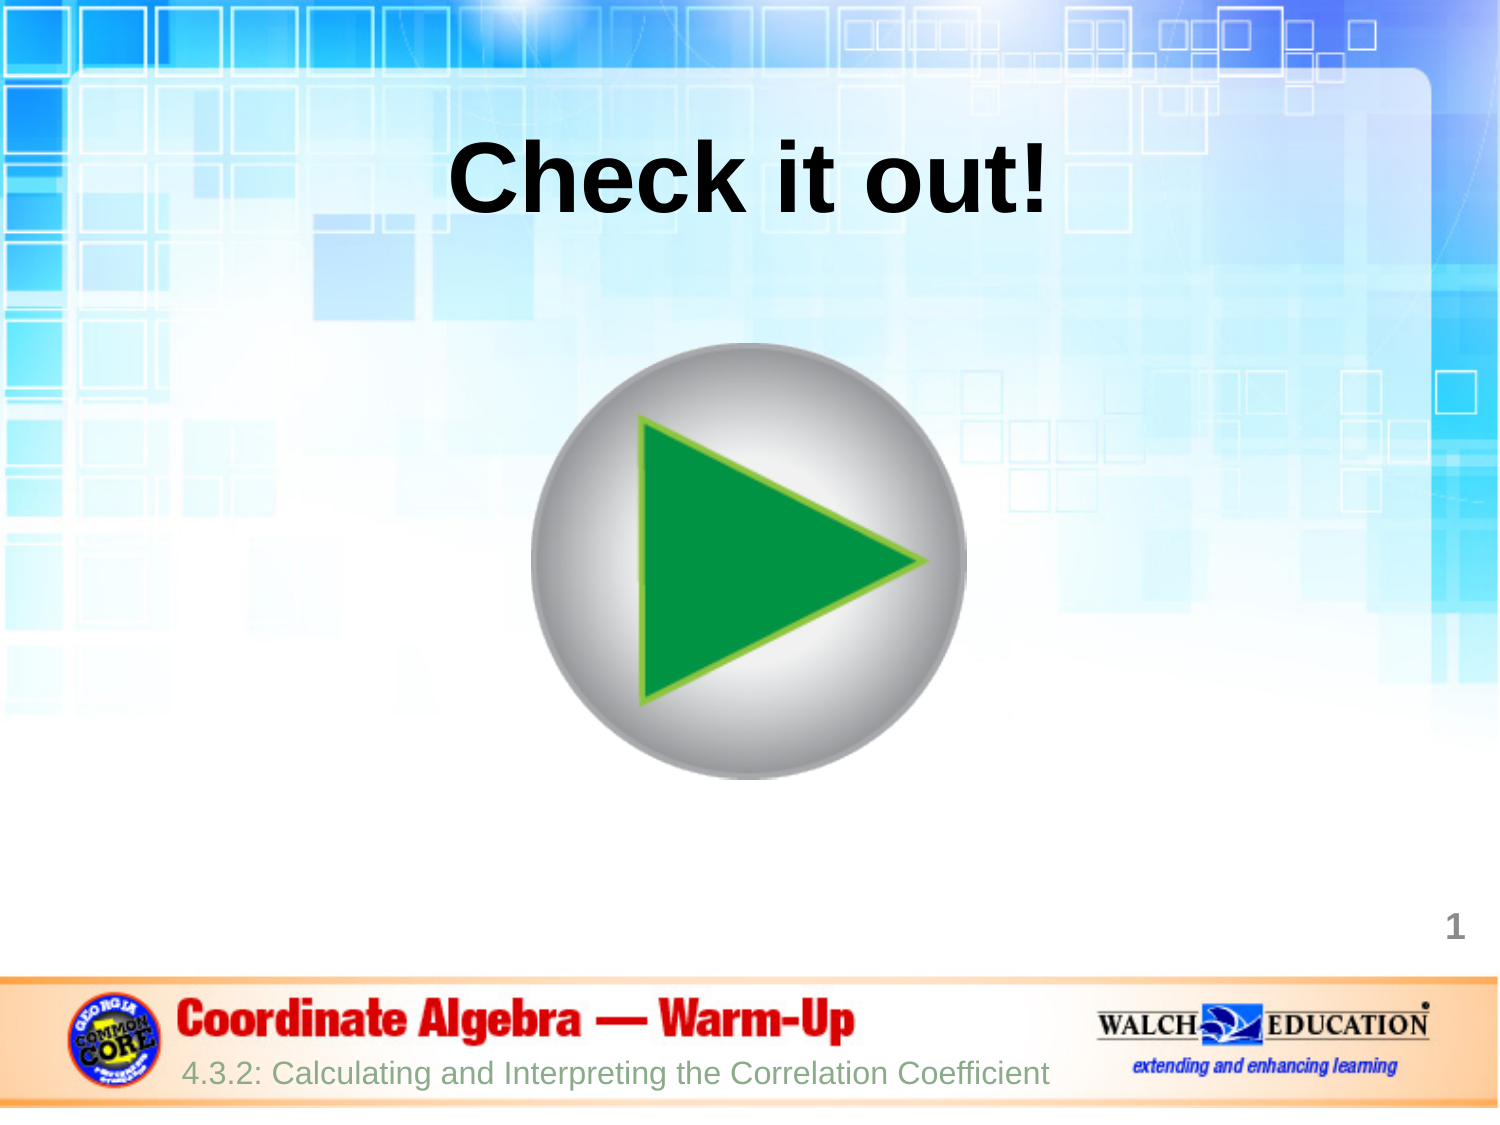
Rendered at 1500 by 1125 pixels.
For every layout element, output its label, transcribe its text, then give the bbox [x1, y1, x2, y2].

picture [0, 0, 1500, 1108]
footer 4.3.2: Calculating and Interpreting the Correlation Coefficient [166, 1048, 1086, 1094]
subtitle Check it out! [105, 105, 1394, 925]
slide_number 1 [1361, 901, 1481, 949]
